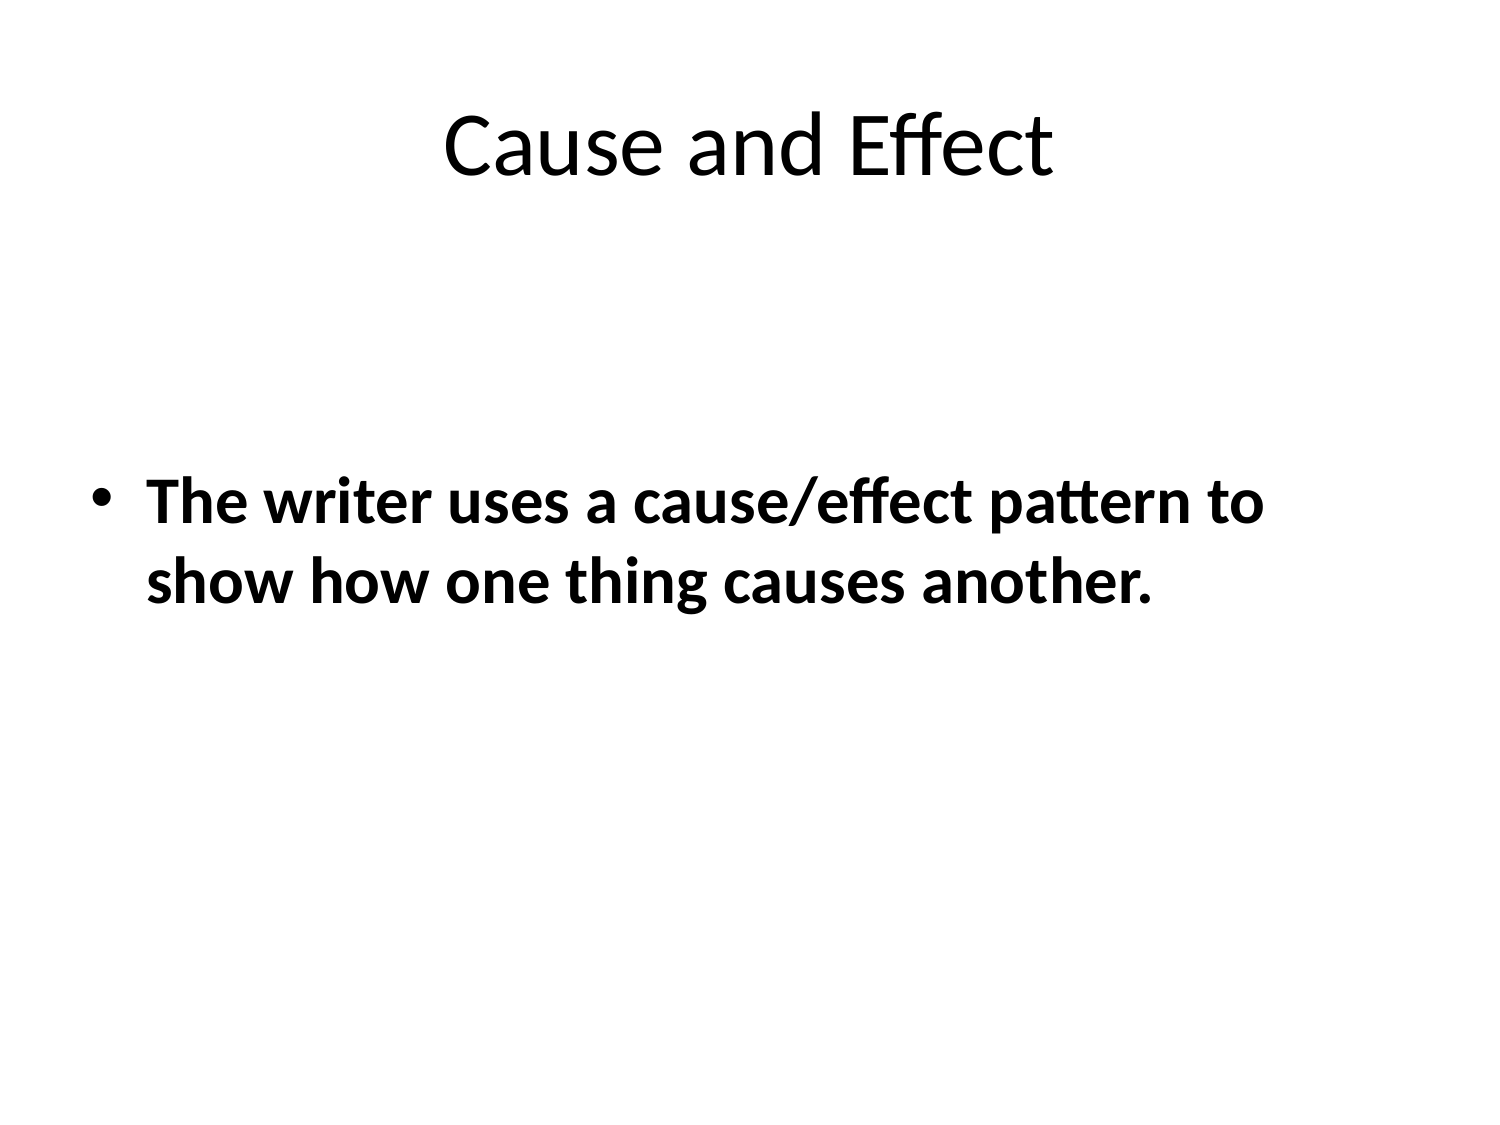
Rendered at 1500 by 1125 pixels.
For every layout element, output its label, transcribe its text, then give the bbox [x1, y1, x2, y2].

title Cause and Effect [75, 45, 1425, 233]
list The writer uses a cause/effect pattern to show how one thing causes another. [75, 262, 1425, 1005]
